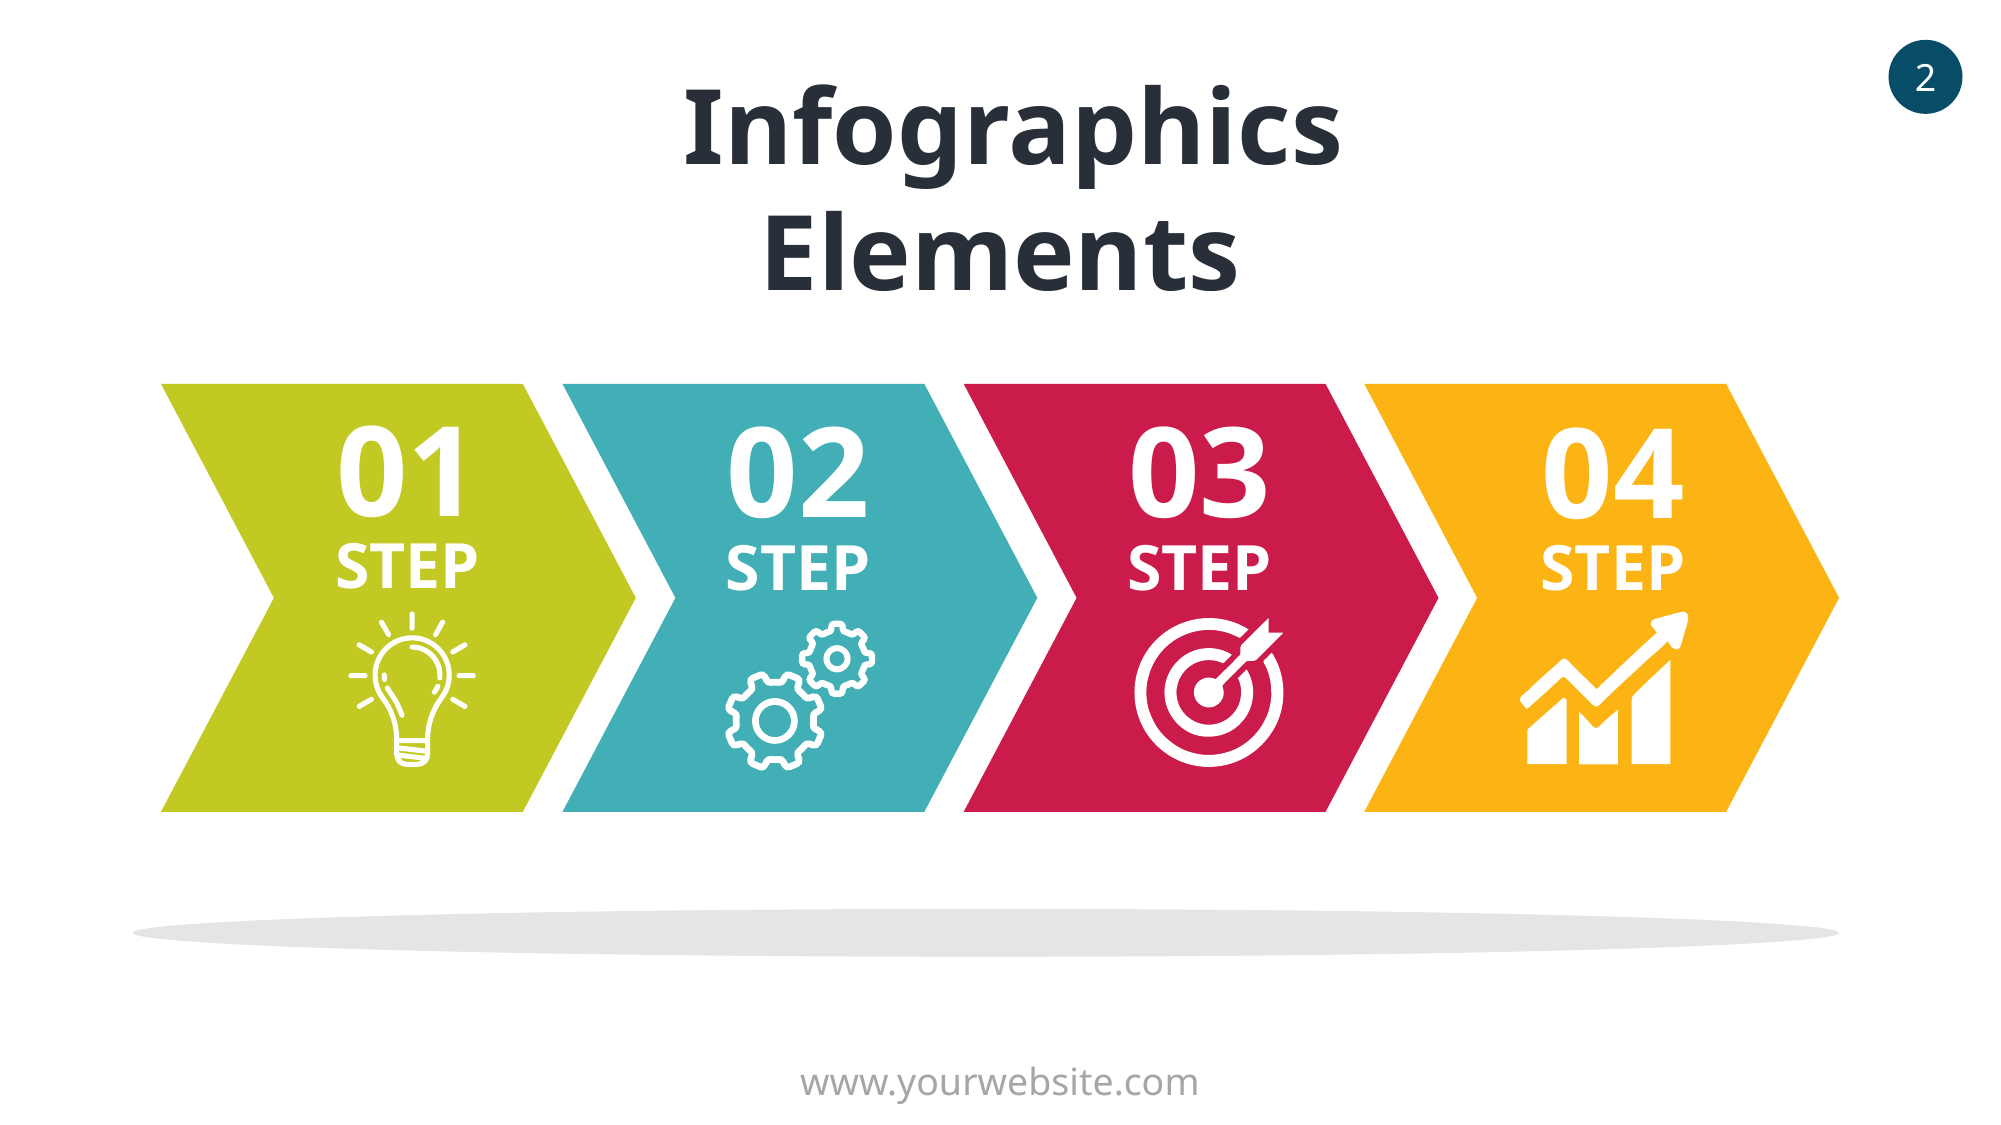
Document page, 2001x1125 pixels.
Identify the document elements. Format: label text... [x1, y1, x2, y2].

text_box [724, 620, 876, 772]
text_box Infographics Elements [497, 53, 1503, 319]
text_box 2 [1887, 38, 1964, 115]
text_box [1517, 610, 1690, 765]
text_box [348, 611, 476, 767]
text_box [160, 383, 1839, 812]
text_box [130, 907, 1841, 958]
text_box www.yourwebsite.com [0, 1050, 2000, 1110]
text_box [1125, 607, 1286, 776]
